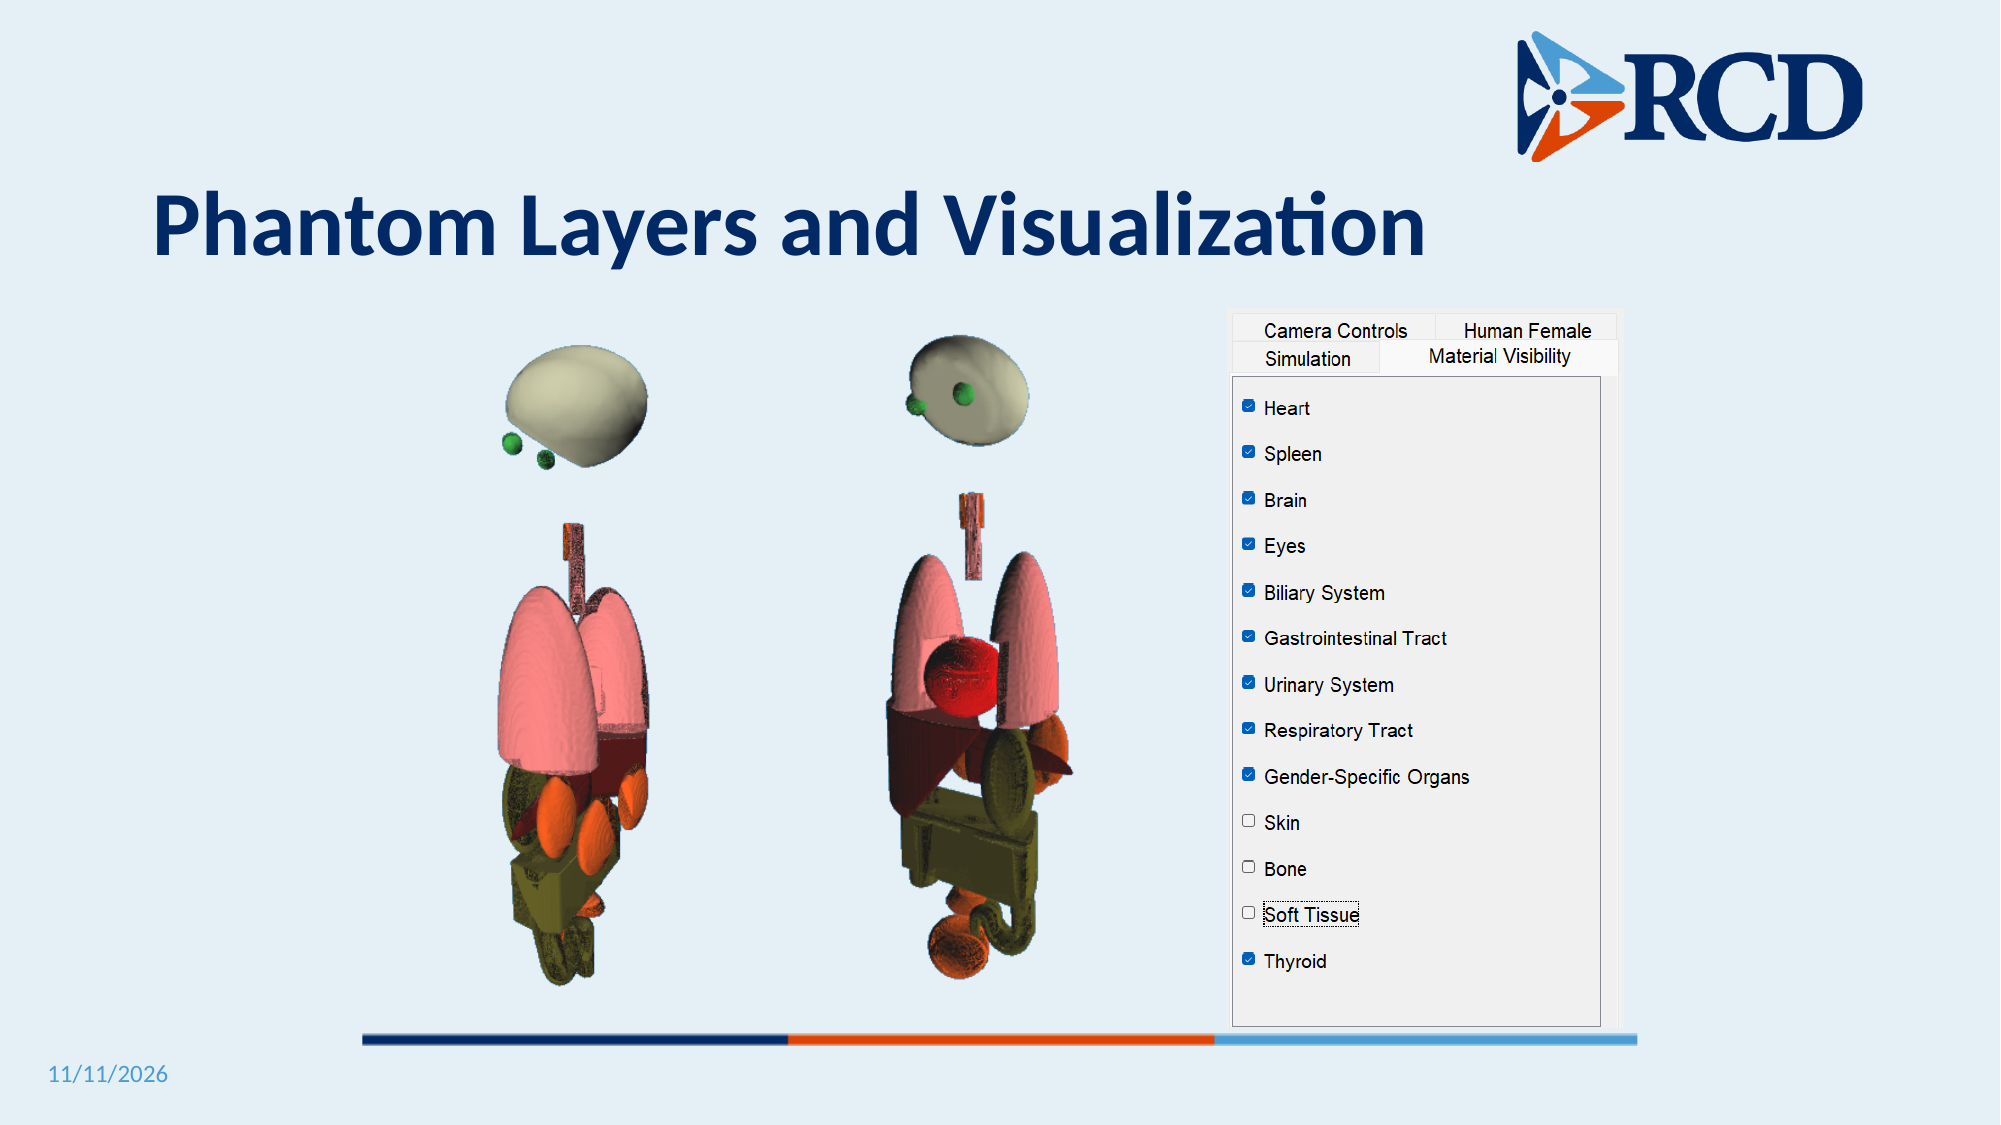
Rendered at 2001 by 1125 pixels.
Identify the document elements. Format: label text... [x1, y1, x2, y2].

title Phantom Layers and Visualization [137, 143, 1863, 309]
picture [836, 318, 1104, 993]
picture [1226, 308, 1625, 1028]
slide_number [32, 1042, 483, 1103]
picture [438, 325, 682, 1012]
